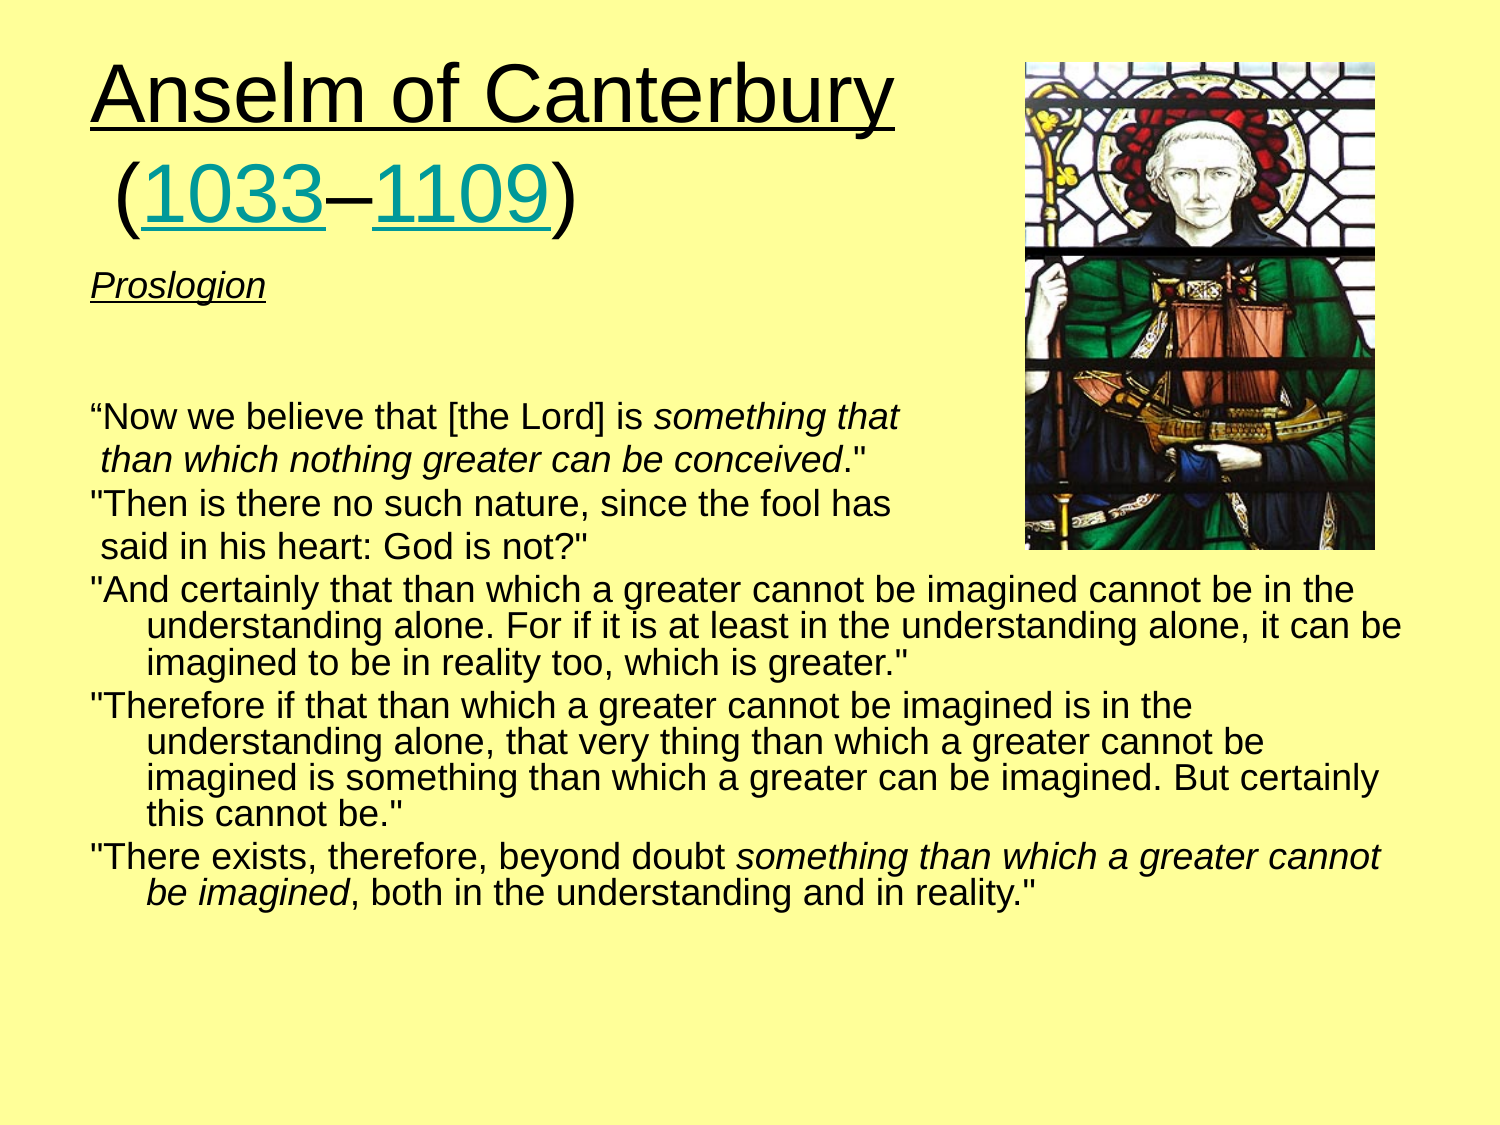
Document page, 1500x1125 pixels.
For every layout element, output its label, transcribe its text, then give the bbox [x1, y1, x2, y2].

title Anselm of Canterbury (1033–1109) [75, 45, 1425, 233]
list Proslogion “Now we believe that [the Lord] is something that than which nothing greater can be conceived." "Then is there no such nature, since the fool has said in his heart: God is not?" "And certainly that than which a greater cannot be imagined cannot be in the understanding alone. For if it is at least in the understanding alone, it can be imagined to be in reality too, which is greater." "Therefore if that than which a greater cannot be imagined is in the understanding alone, that very thing than which a greater cannot be imagined is something than which a greater can be imagined. But certainly this cannot be." "There exists, therefore, beyond doubt something than which a greater cannot be imagined, both in the understanding and in reality." [75, 262, 1425, 1005]
picture [1024, 62, 1376, 551]
